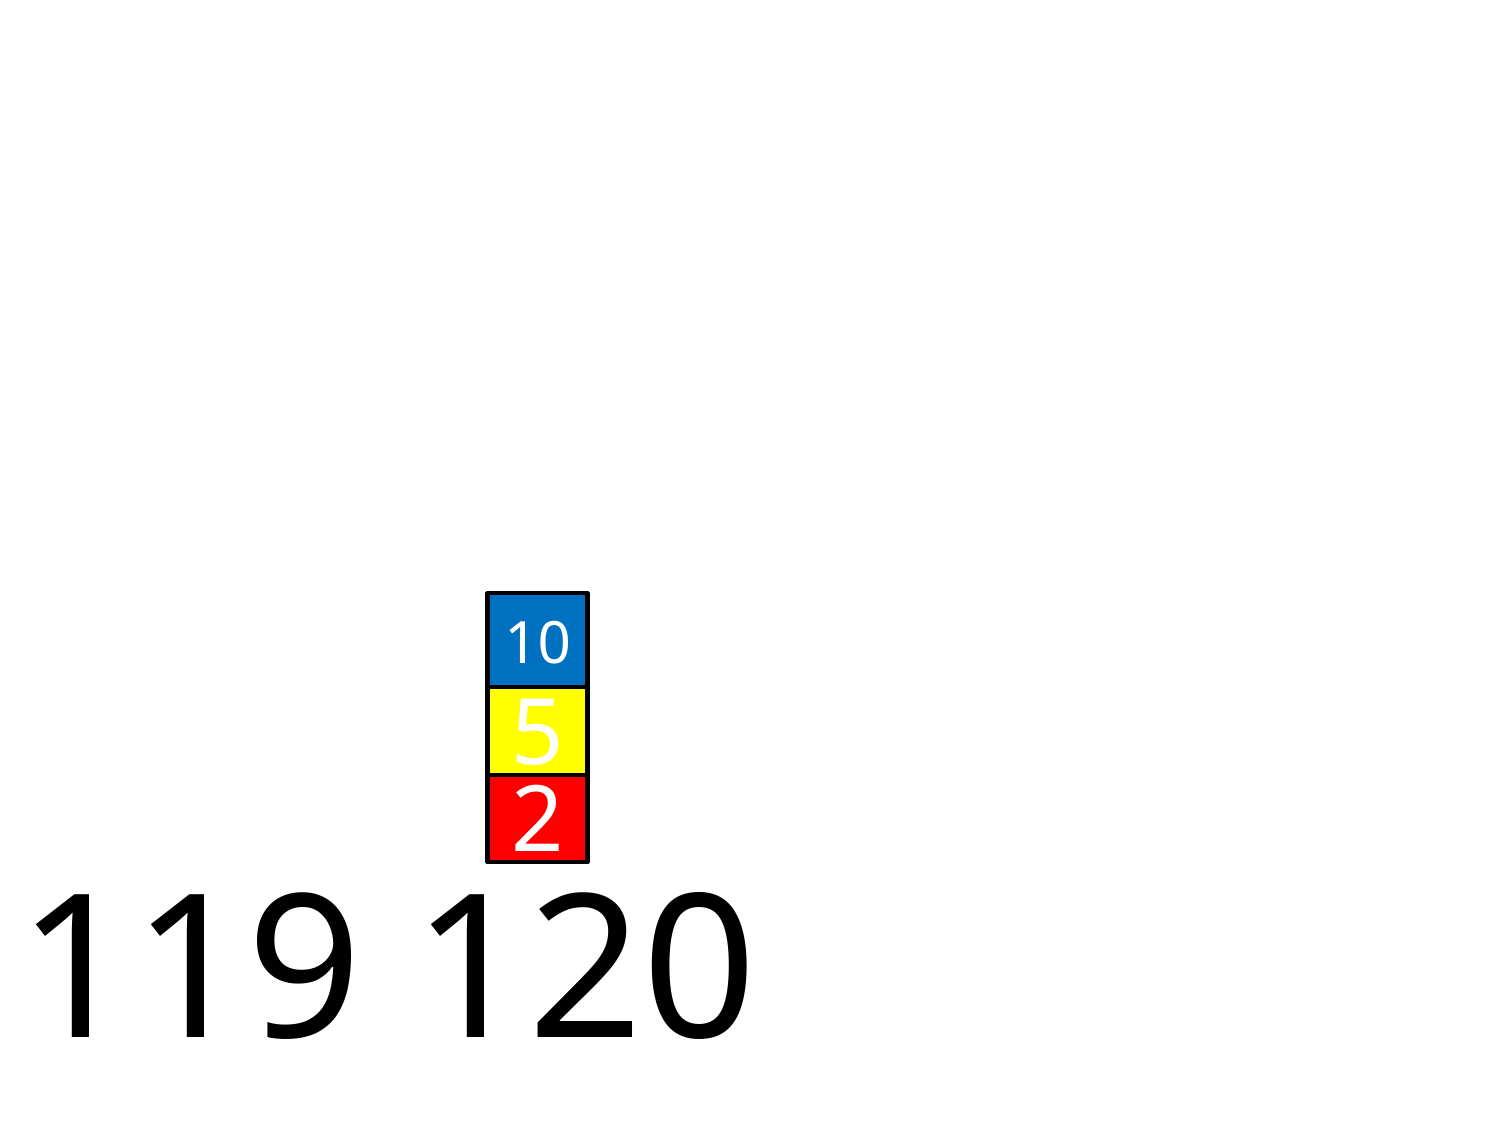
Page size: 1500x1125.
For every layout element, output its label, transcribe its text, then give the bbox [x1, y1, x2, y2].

text_box 119 120 [0, 829, 1500, 1085]
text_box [487, 592, 588, 863]
